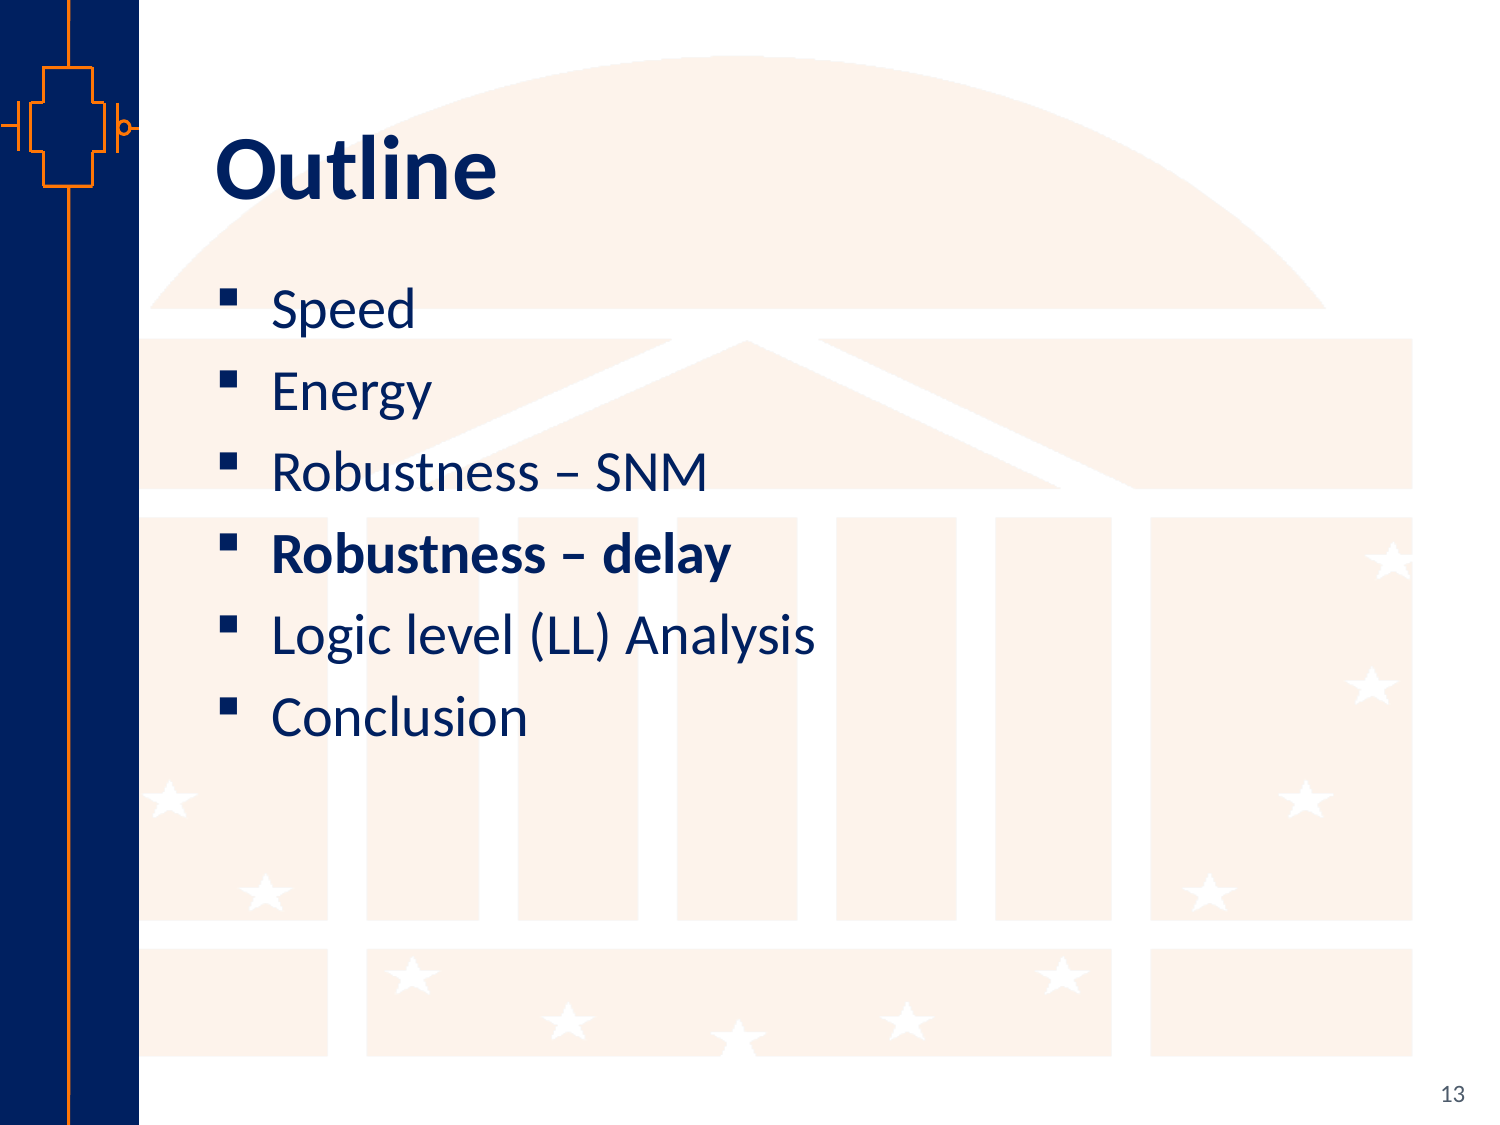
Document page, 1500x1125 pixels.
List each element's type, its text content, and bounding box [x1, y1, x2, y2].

title Outline [200, 37, 1388, 225]
list Speed Energy Robustness – SNM Robustness – delay Logic level (LL) Analysis Conclusion [200, 262, 1425, 988]
slide_number 13 [1425, 1062, 1488, 1123]
